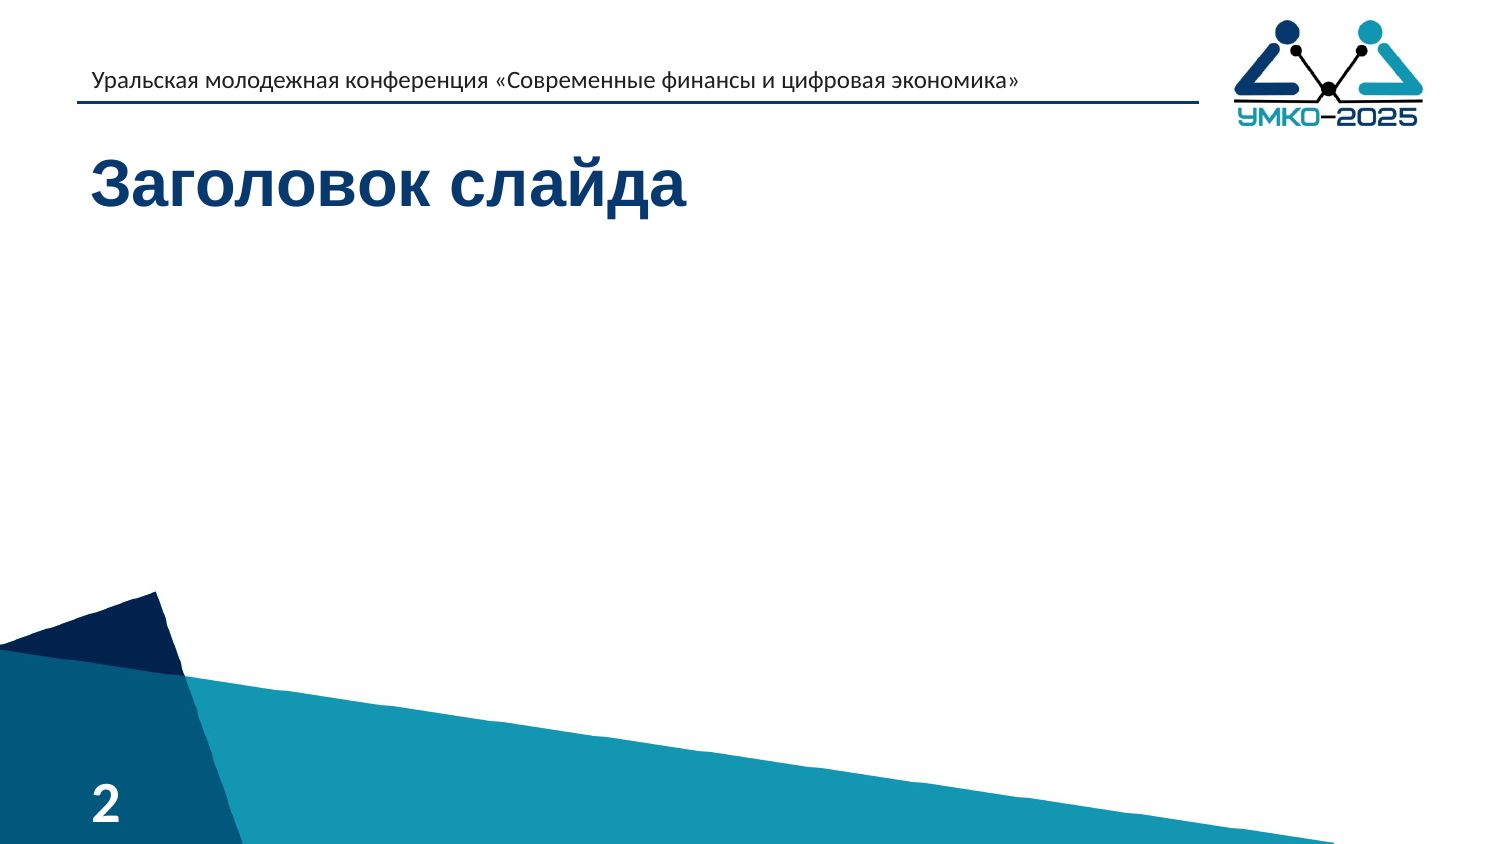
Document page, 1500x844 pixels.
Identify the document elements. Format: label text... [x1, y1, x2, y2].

title Заголовок слайда [75, 114, 1425, 245]
slide_number 2 [76, 776, 219, 822]
picture [0, 0, 1500, 844]
footer Уральская молодежная конференция «Современные финансы и цифровая экономика» [76, 55, 1046, 101]
